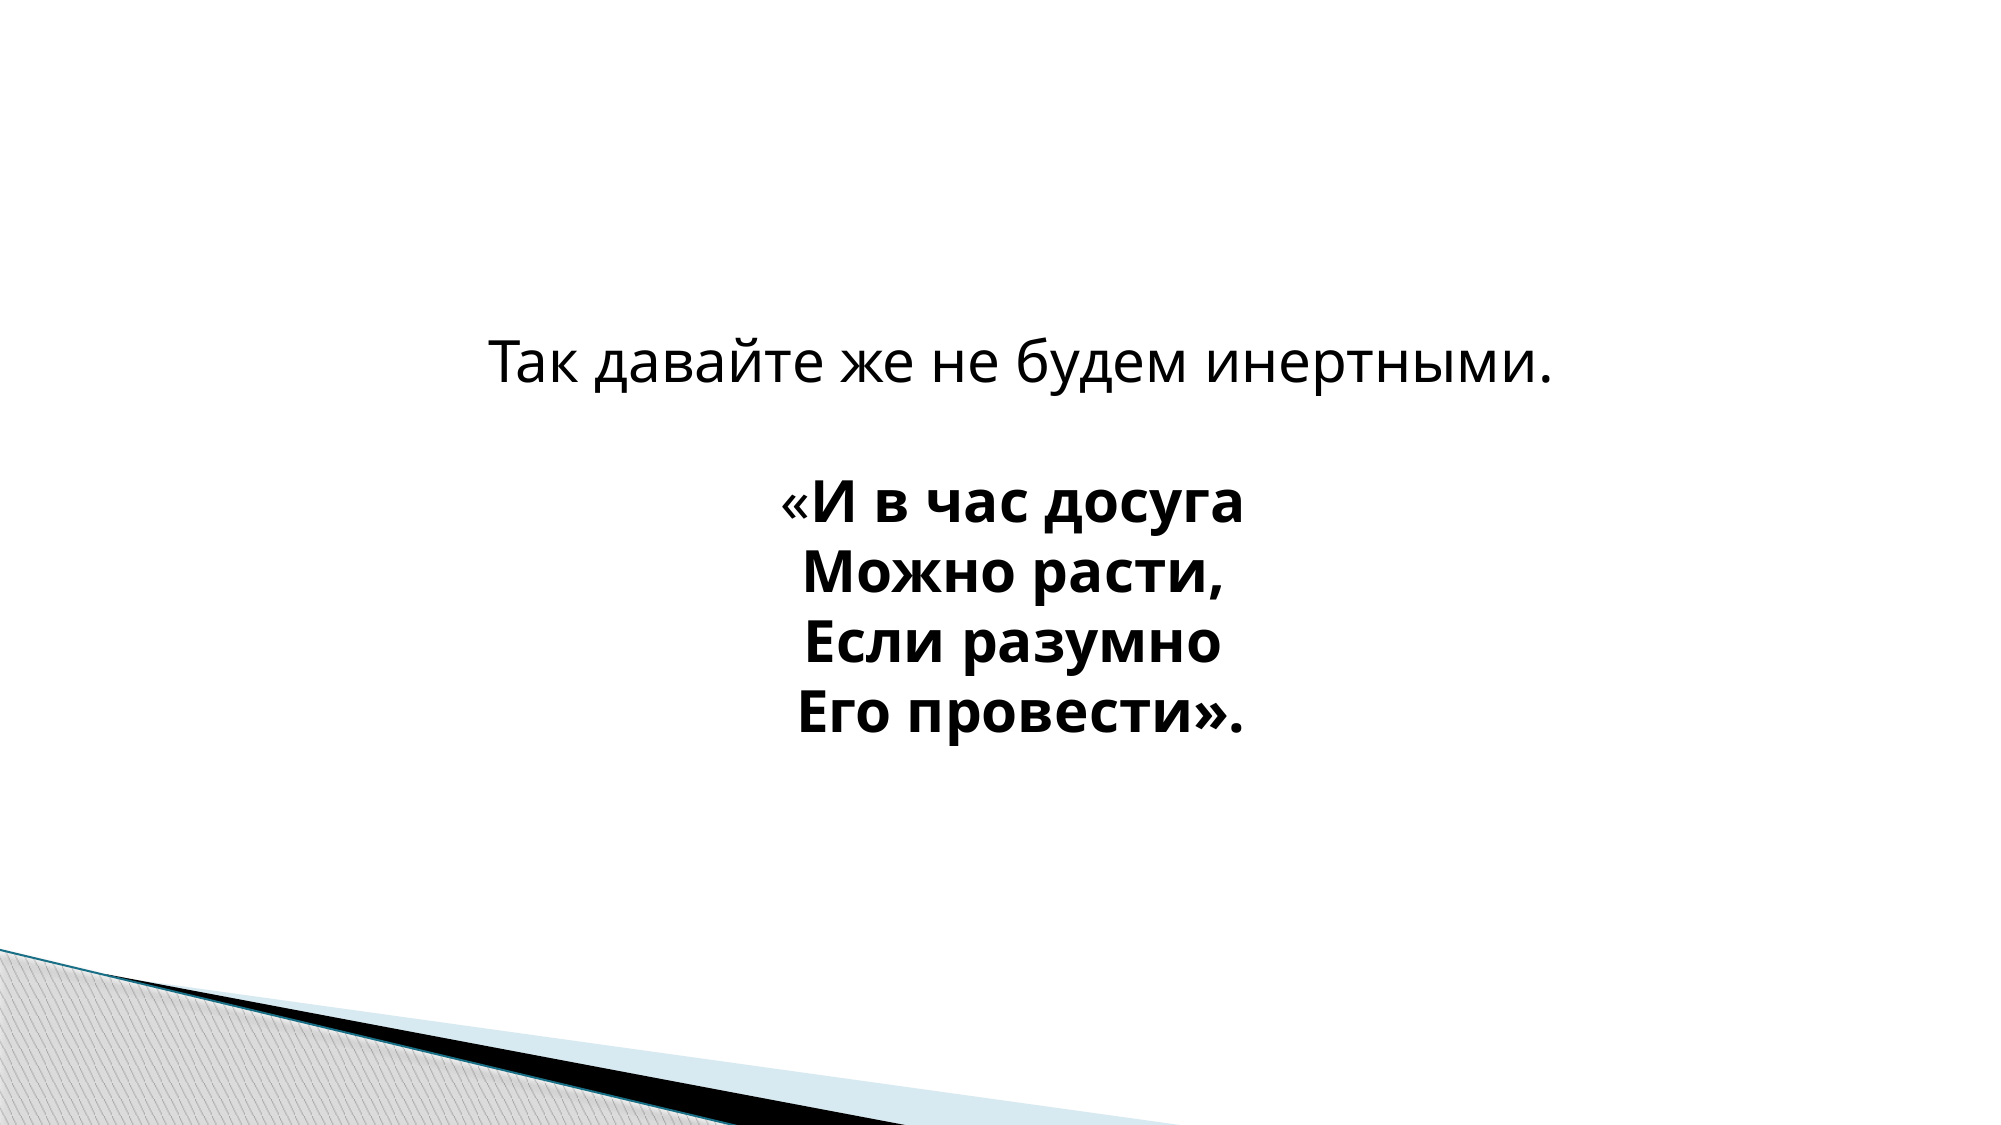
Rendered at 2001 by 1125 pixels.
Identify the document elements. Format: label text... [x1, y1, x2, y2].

text_box Так давайте же не будем инертными. «И в час досуга Можно расти, Если разумно Его провести». [372, 316, 1670, 752]
